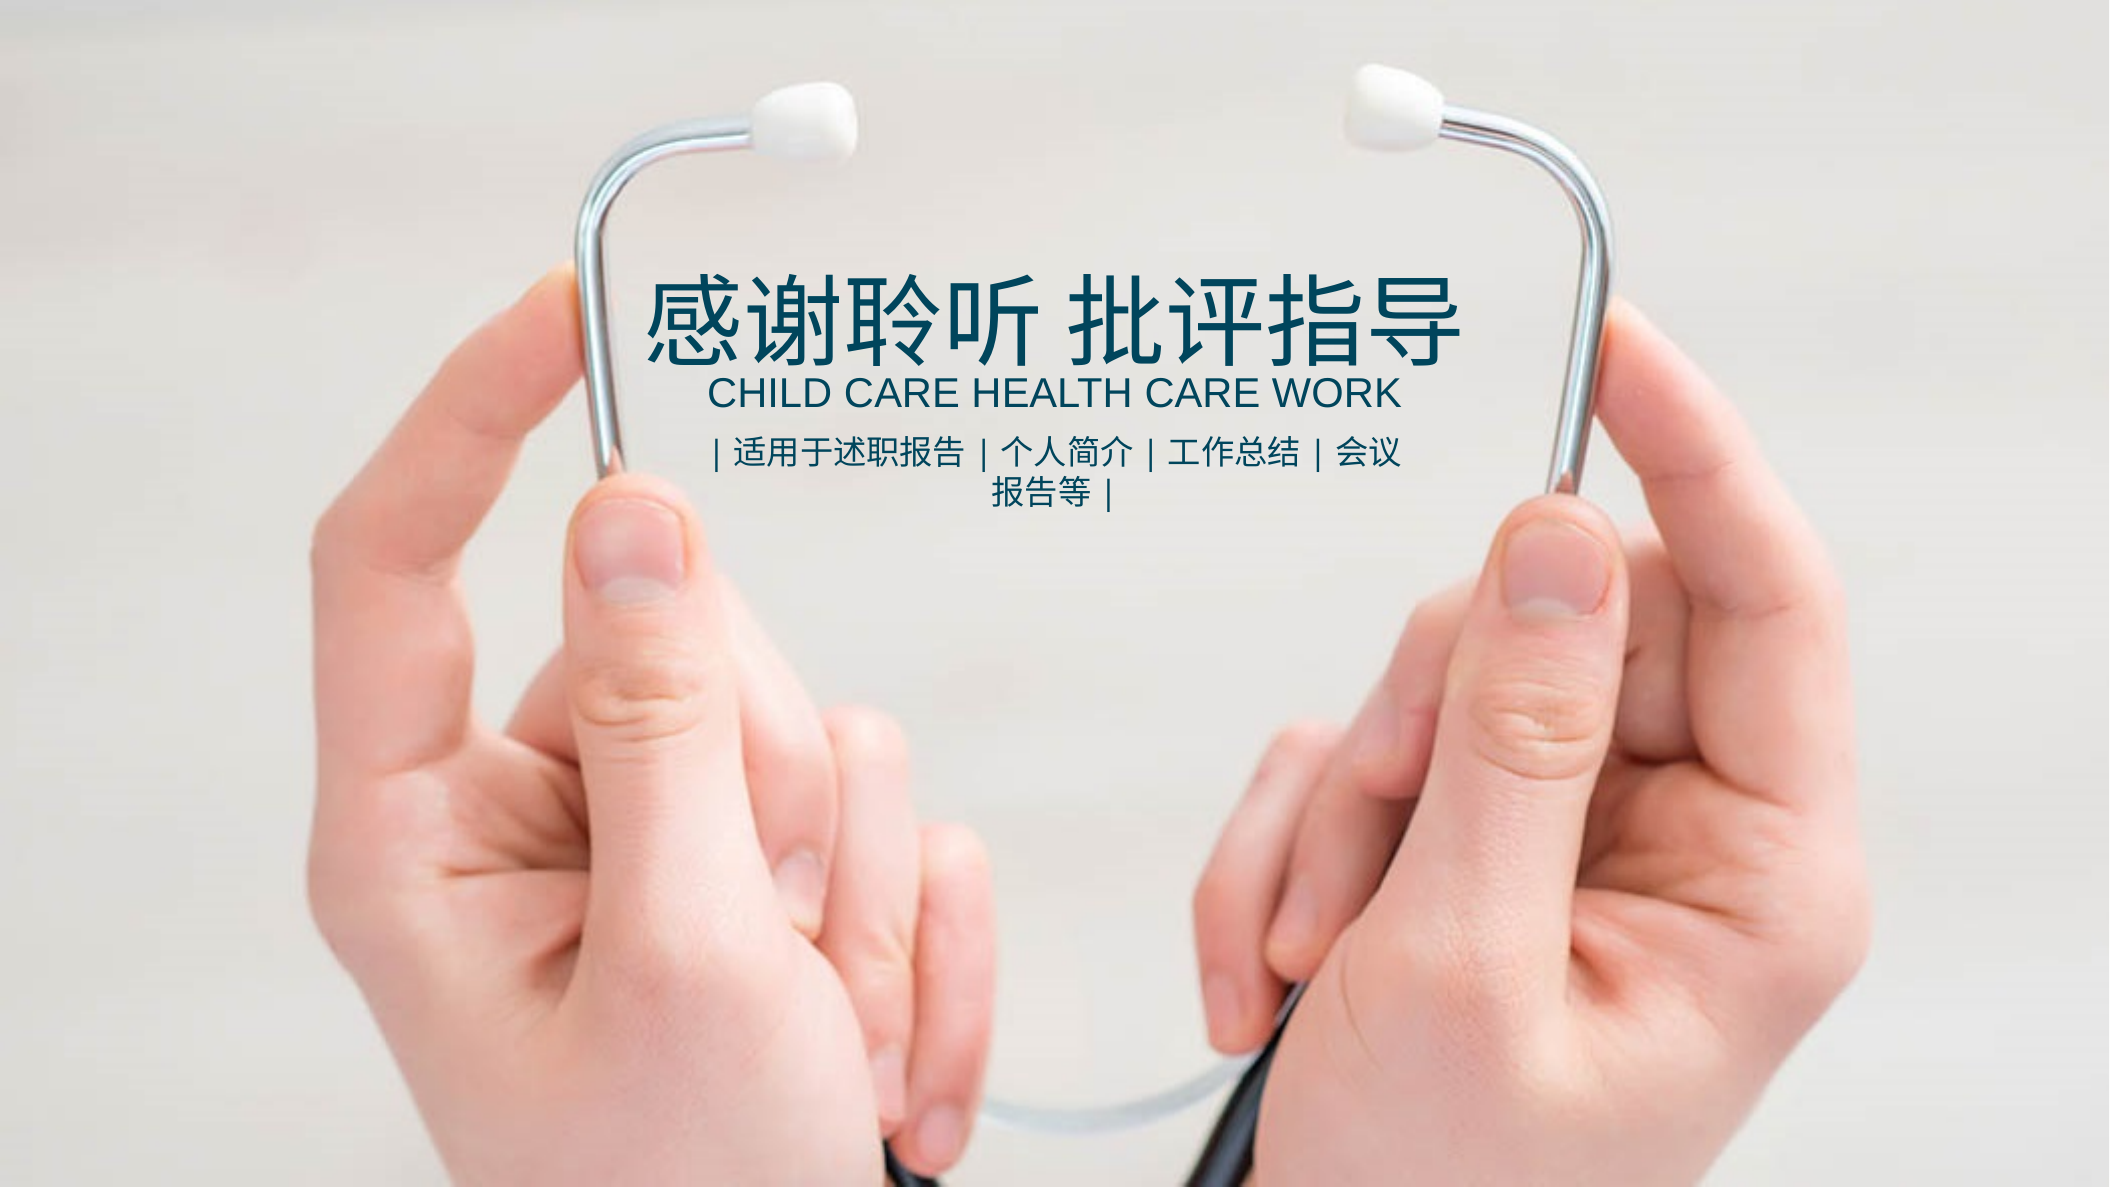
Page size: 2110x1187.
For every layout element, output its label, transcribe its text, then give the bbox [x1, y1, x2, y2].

text_box 感谢聆听 批评指导 [611, 250, 1498, 386]
text_box CHILD CARE HEALTH CARE WORK [664, 386, 1445, 423]
text_box |适用于述职报告|个人简介|工作总结|会议报告等| [679, 423, 1430, 519]
text_box [0, 0, 2110, 1187]
